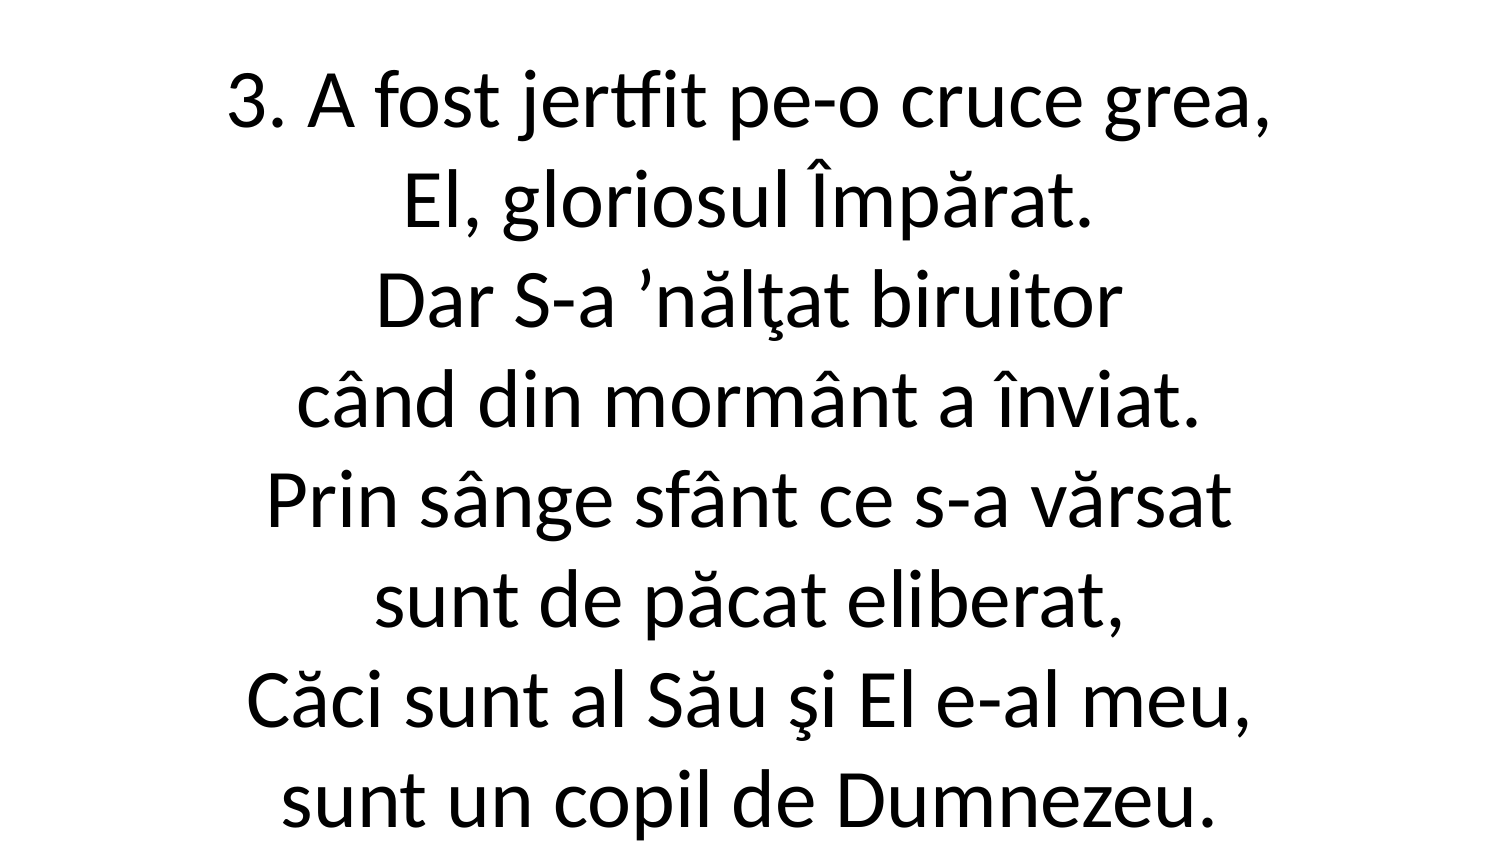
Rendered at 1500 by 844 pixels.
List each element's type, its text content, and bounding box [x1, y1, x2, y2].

text_box 3. A fost jertfit pe-o cruce grea, El, gloriosul Împărat. Dar S-a ’nălţat biruitor când din mormânt a înviat. Prin sânge sfânt ce s-a vărsat sunt de păcat eliberat, Căci sunt al Său şi El e-al meu, sunt un copil de Dumnezeu. [210, 0, 1290, 844]
